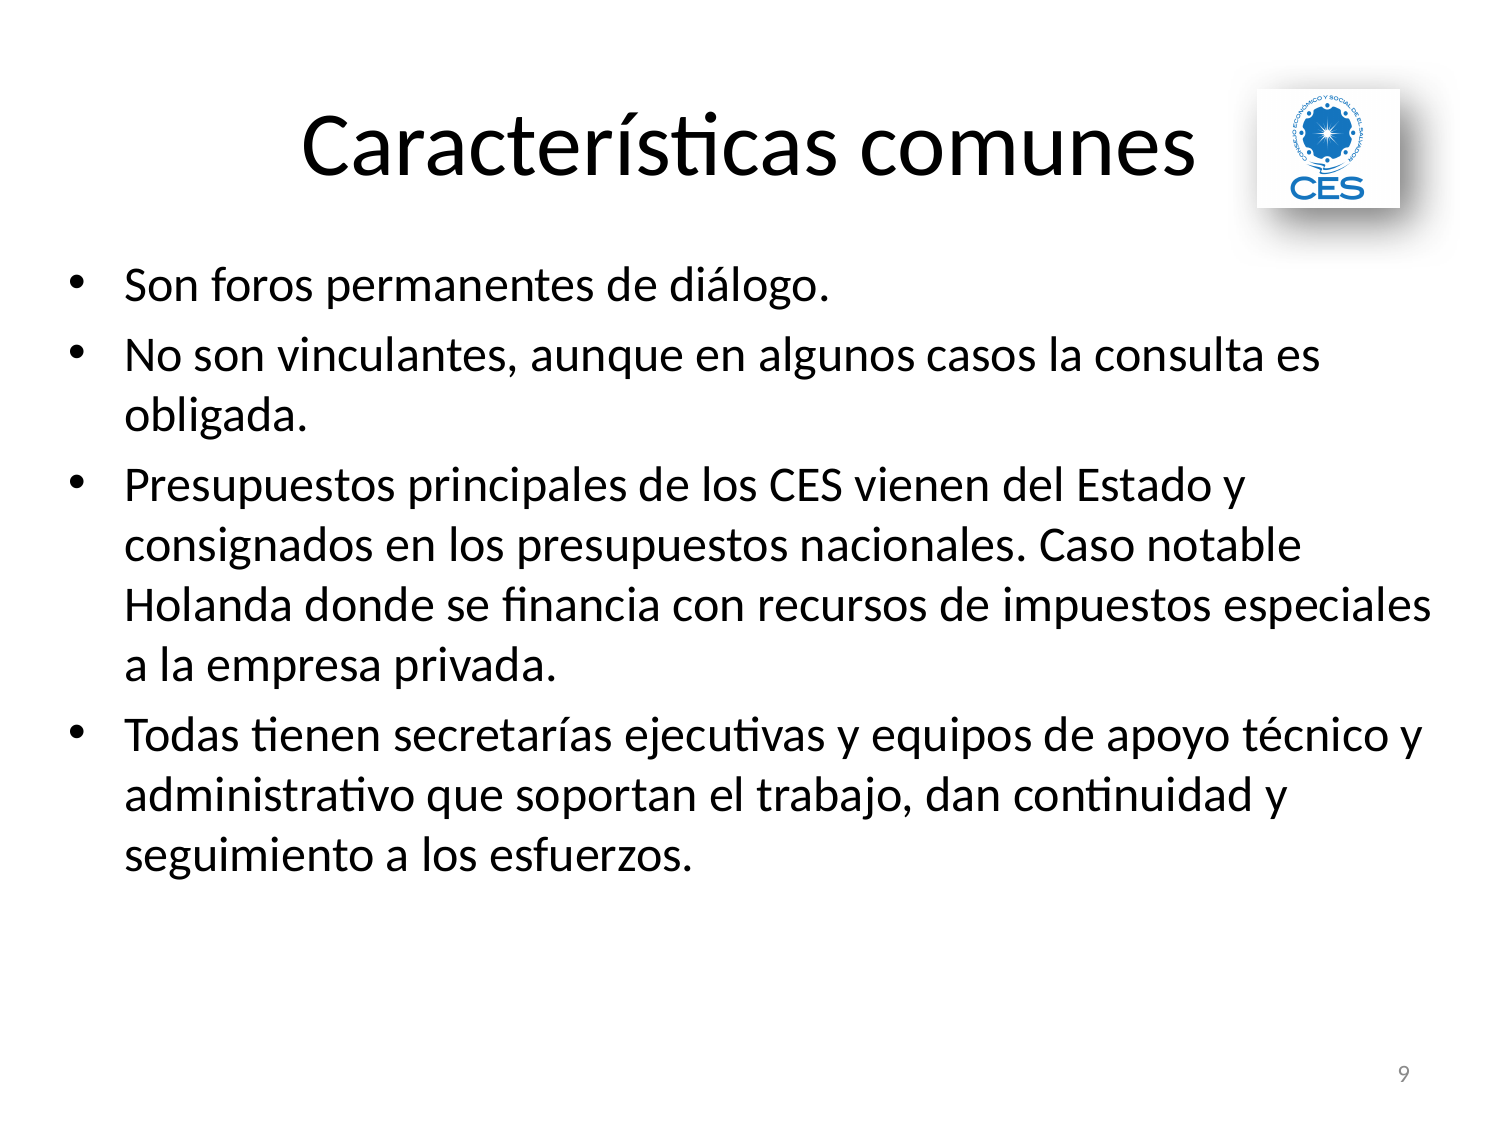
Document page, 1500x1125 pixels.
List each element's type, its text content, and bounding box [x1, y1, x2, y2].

slide_number 9 [1074, 1042, 1425, 1103]
list Son foros permanentes de diálogo. No son vinculantes, aunque en algunos casos la consulta es obligada. Presupuestos principales de los CES vienen del Estado y consignados en los presupuestos nacionales. Caso notable Holanda donde se financia con recursos de impuestos especiales a la empresa privada. Todas tienen secretarías ejecutivas y equipos de apoyo técnico y administrativo que soportan el trabajo, dan continuidad y seguimiento a los esfuerzos. [53, 243, 1480, 1071]
picture [1257, 89, 1400, 209]
title Características comunes [75, 45, 1425, 233]
